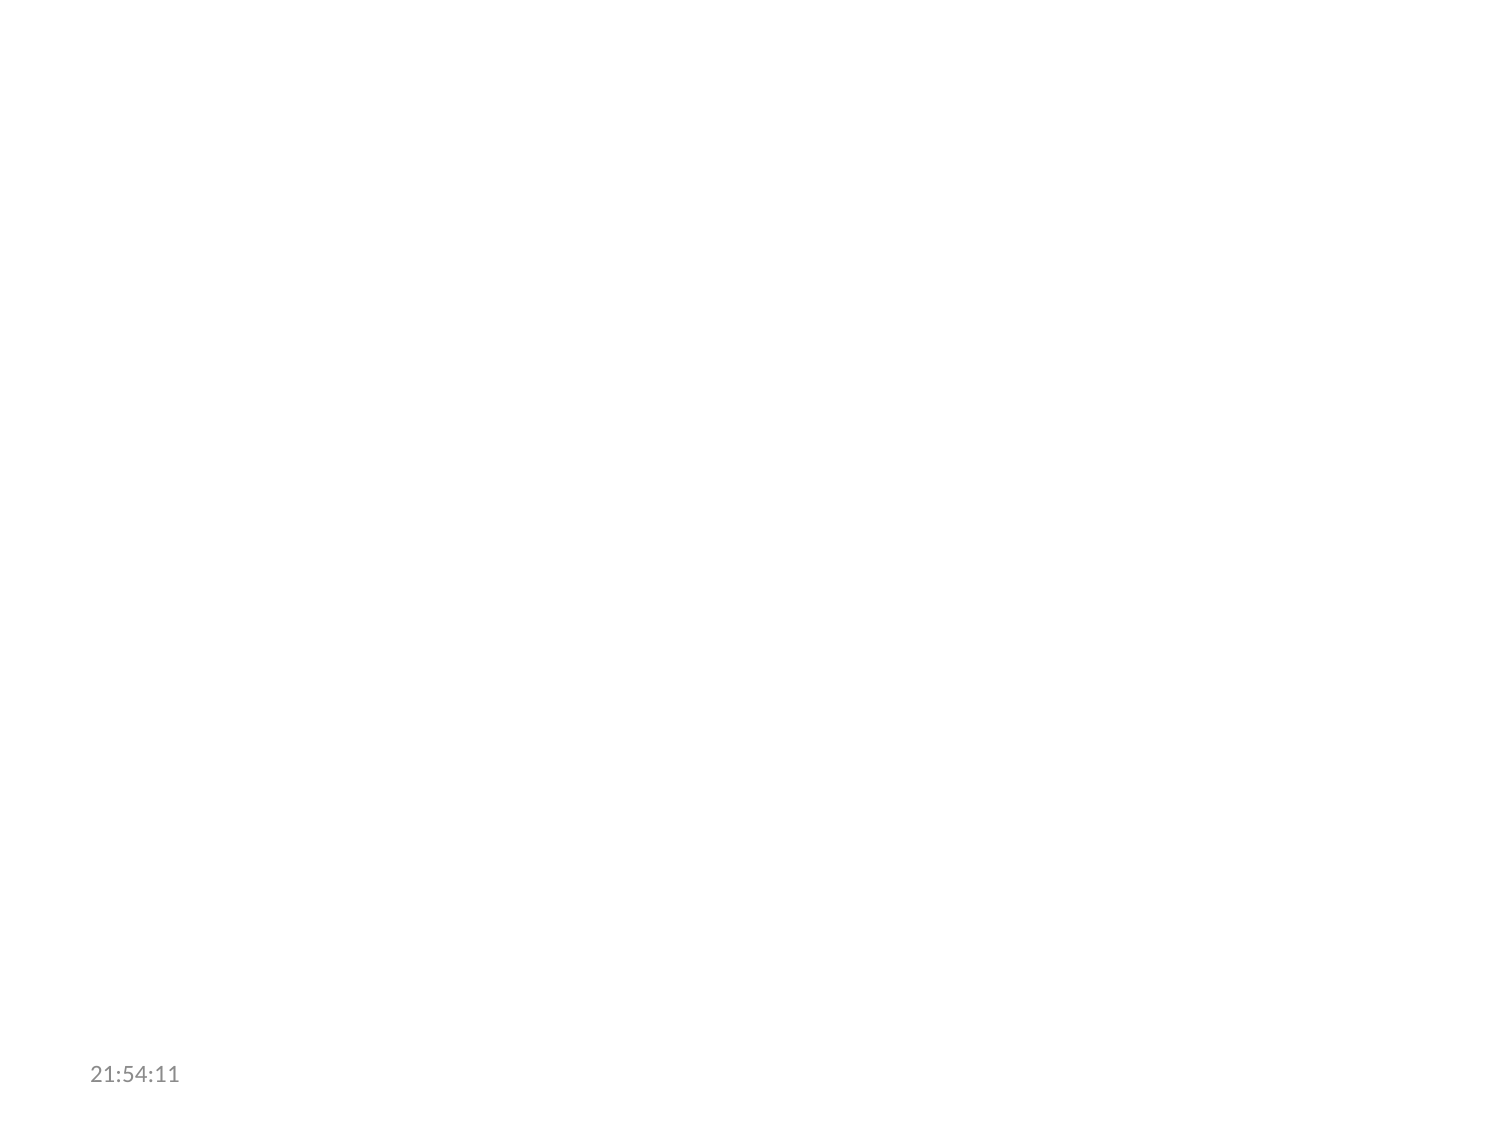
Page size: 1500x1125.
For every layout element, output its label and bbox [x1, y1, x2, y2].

slide_number [75, 1042, 425, 1103]
